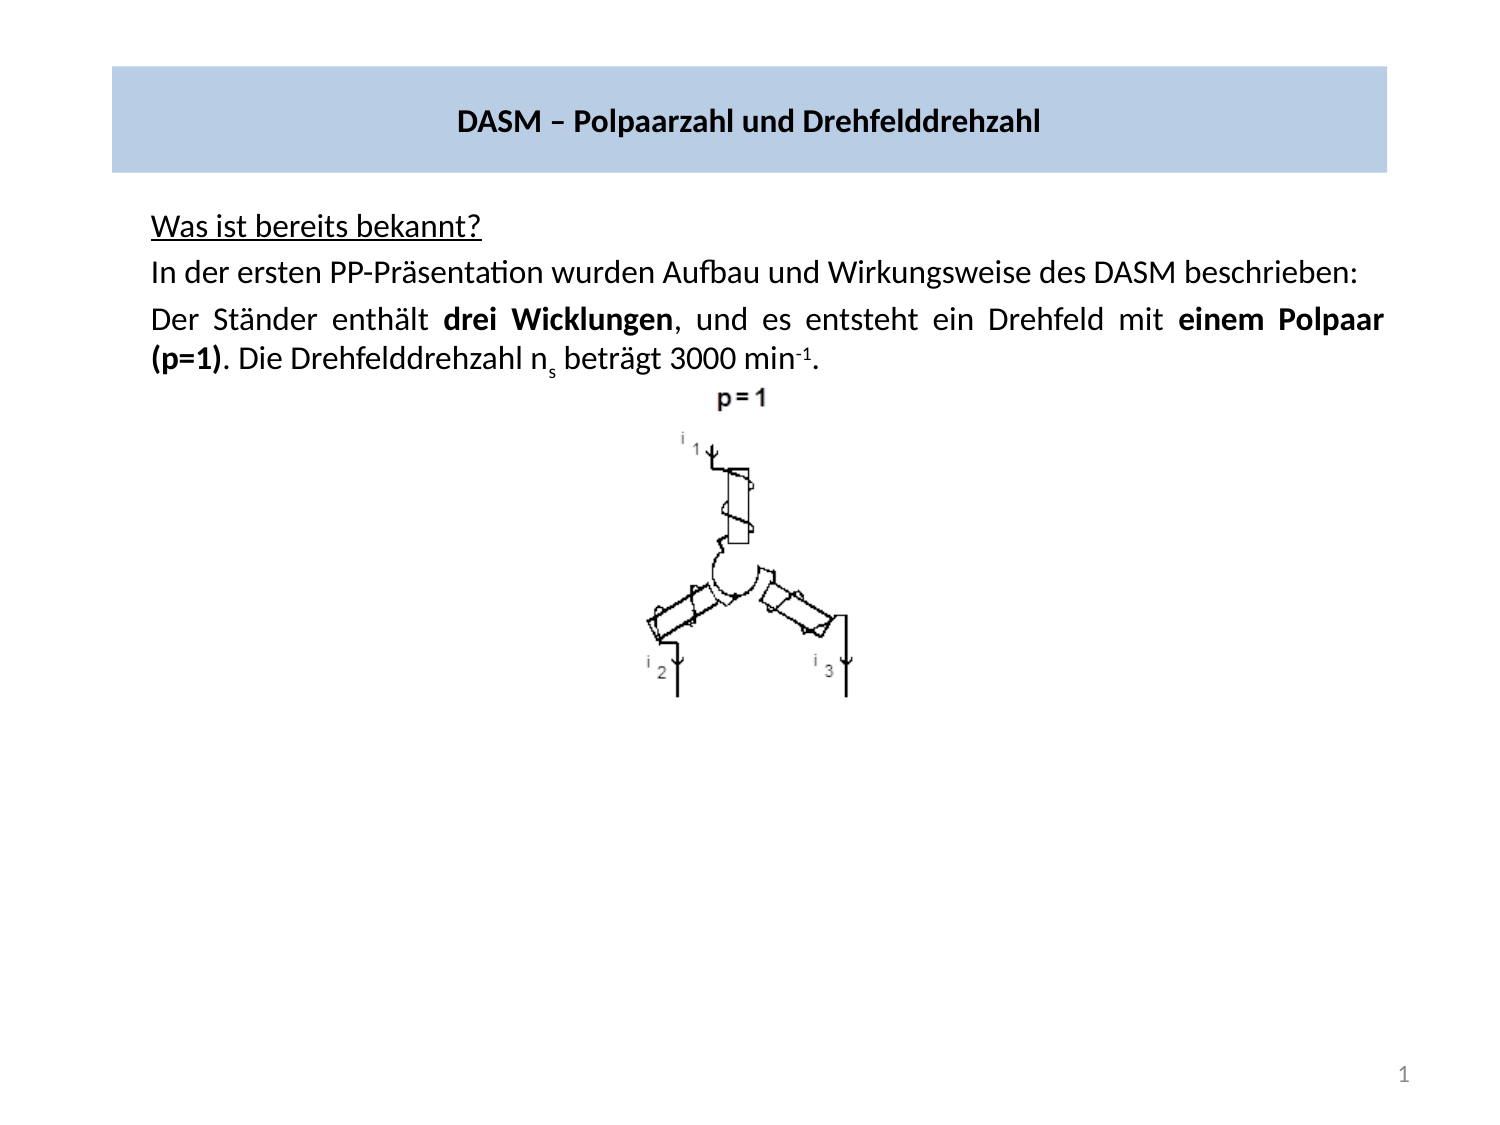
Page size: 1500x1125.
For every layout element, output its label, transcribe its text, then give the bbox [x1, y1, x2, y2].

subtitle Was ist bereits bekannt? In der ersten PP-Präsentation wurden Aufbau und Wirkungsweise des DASM beschrieben: Der Ständer enthält drei Wicklungen, und es entsteht ein Drehfeld mit einem Polpaar (p=1). Die Drehfelddrehzahl ns beträgt 3000 min-1. [135, 196, 1400, 925]
slide_number 1 [1074, 1042, 1425, 1103]
title DASM – Polpaarzahl und Drehfelddrehzahl [112, 66, 1388, 173]
picture [619, 337, 857, 790]
